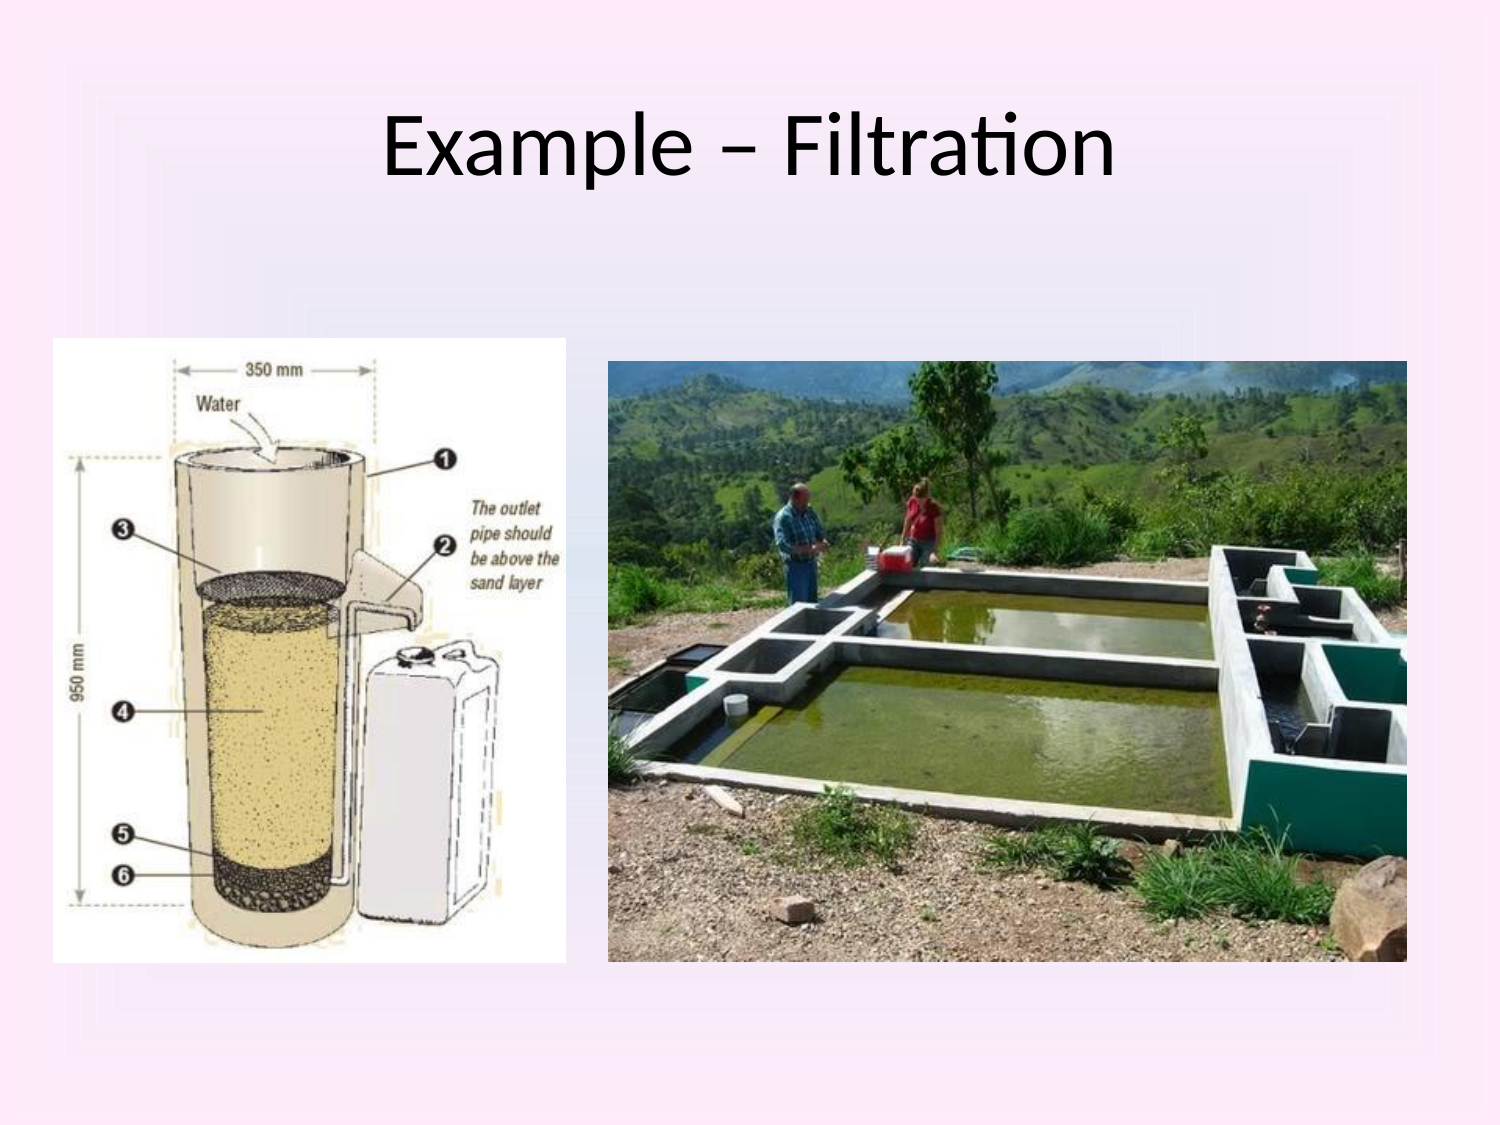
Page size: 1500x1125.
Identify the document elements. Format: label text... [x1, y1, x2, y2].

title Example – Filtration [75, 45, 1425, 233]
picture [607, 361, 1407, 962]
picture [52, 337, 566, 964]
